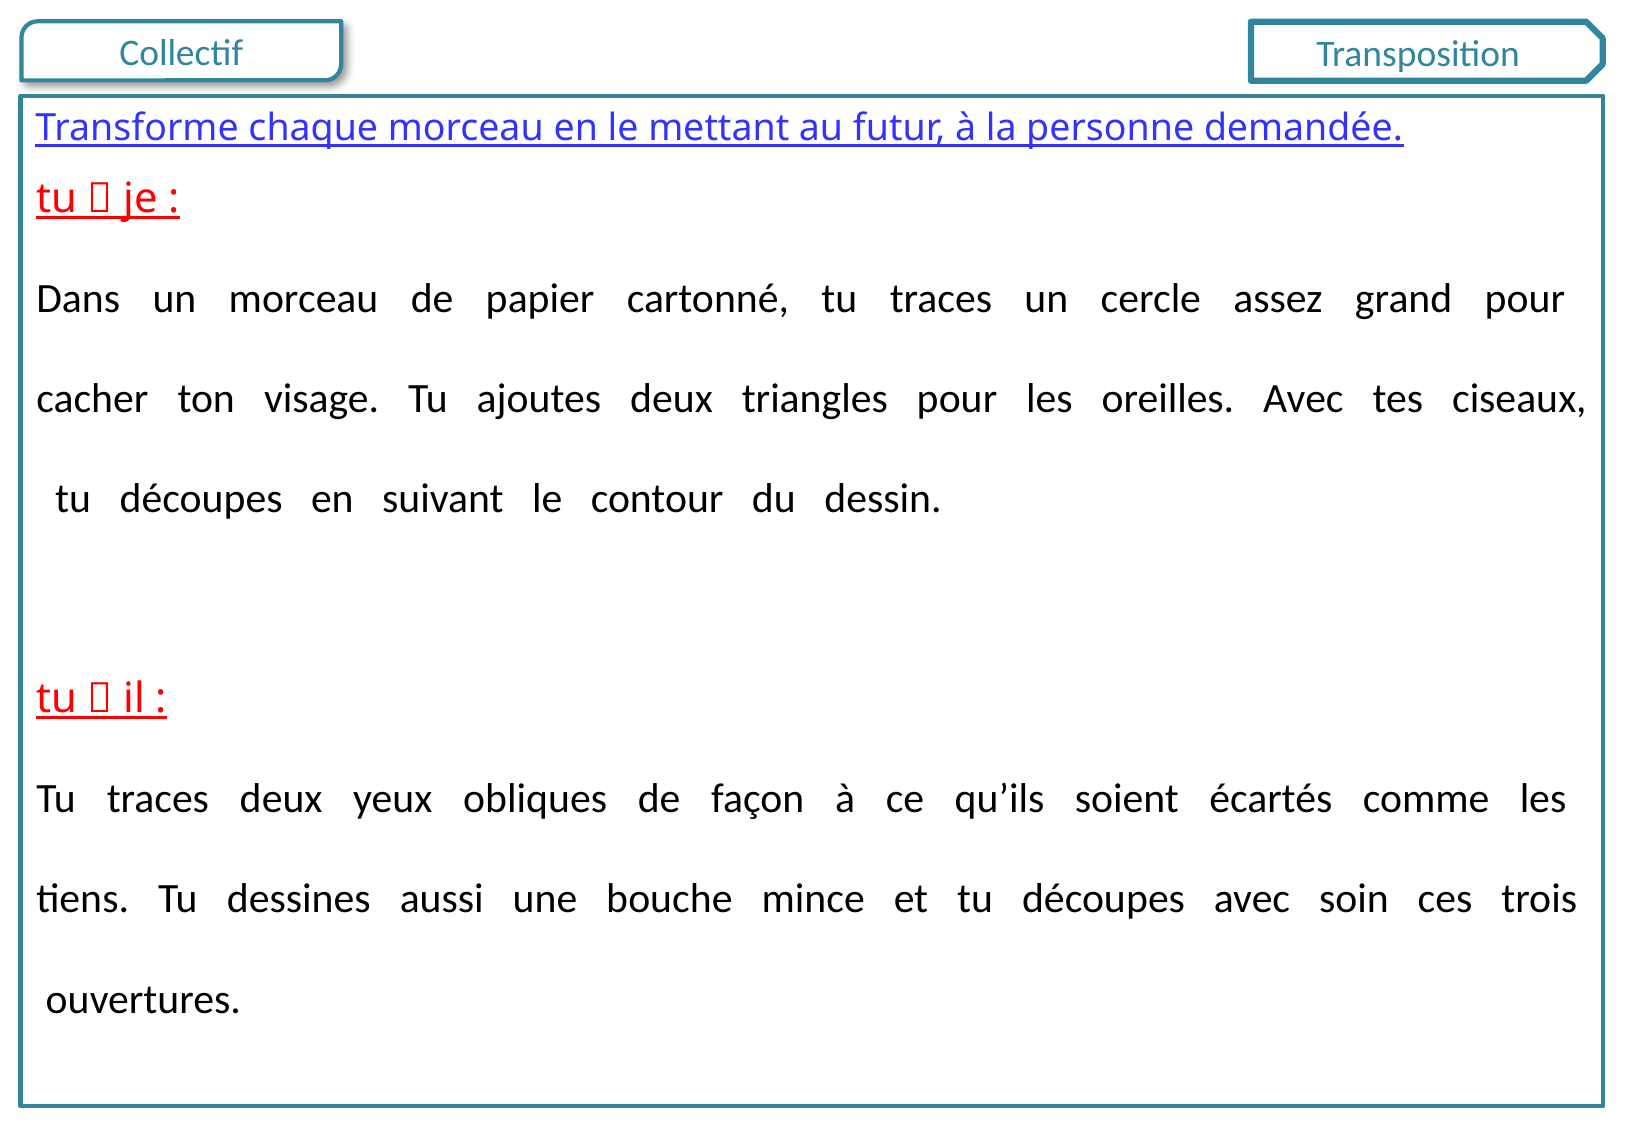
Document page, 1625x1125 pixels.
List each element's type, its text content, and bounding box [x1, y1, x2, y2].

list Transposition [1251, 21, 1585, 81]
list Transforme chaque morceau en le mettant au futur, à la personne demandée. [18, 94, 1605, 1108]
list tu  je : Dans un morceau de papier cartonné, tu traces un cercle assez grand pour cacher ton visage. Tu ajoutes deux triangles pour les oreilles. Avec tes ciseaux, tu découpes en suivant le contour du dessin. tu  il : Tu traces deux yeux obliques de façon à ce qu’ils soient écartés comme les tiens. Tu dessines aussi une bouche mince et tu découpes avec soin ces trois ouvertures. [21, 113, 1604, 1106]
